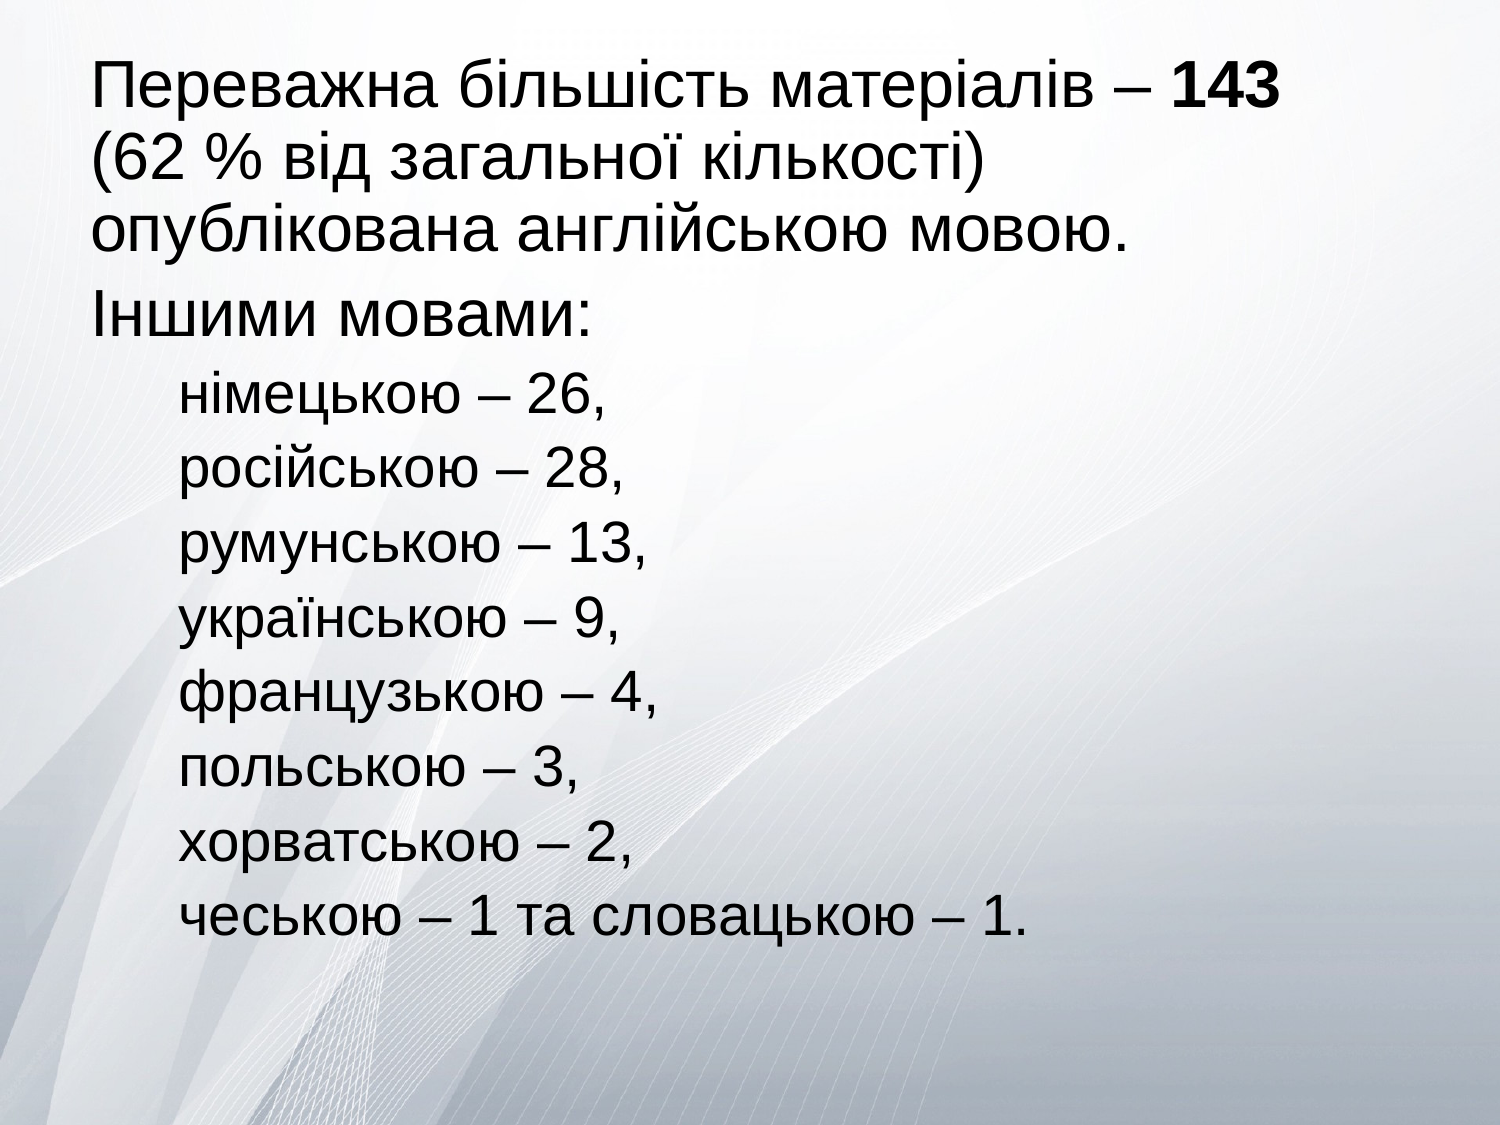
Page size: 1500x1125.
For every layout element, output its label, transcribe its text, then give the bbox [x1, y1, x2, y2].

list Переважна більшість матеріалів – 143 (62 % від загальної кількості) опублікована англійською мовою. Іншими мовами: німецькою – 26, російською – 28, румунською – 13, українською – 9, французькою – 4, польською – 3, хорватською – 2, чеською – 1 та словацькою – 1. [75, 42, 1425, 1005]
picture [0, 0, 1500, 1125]
